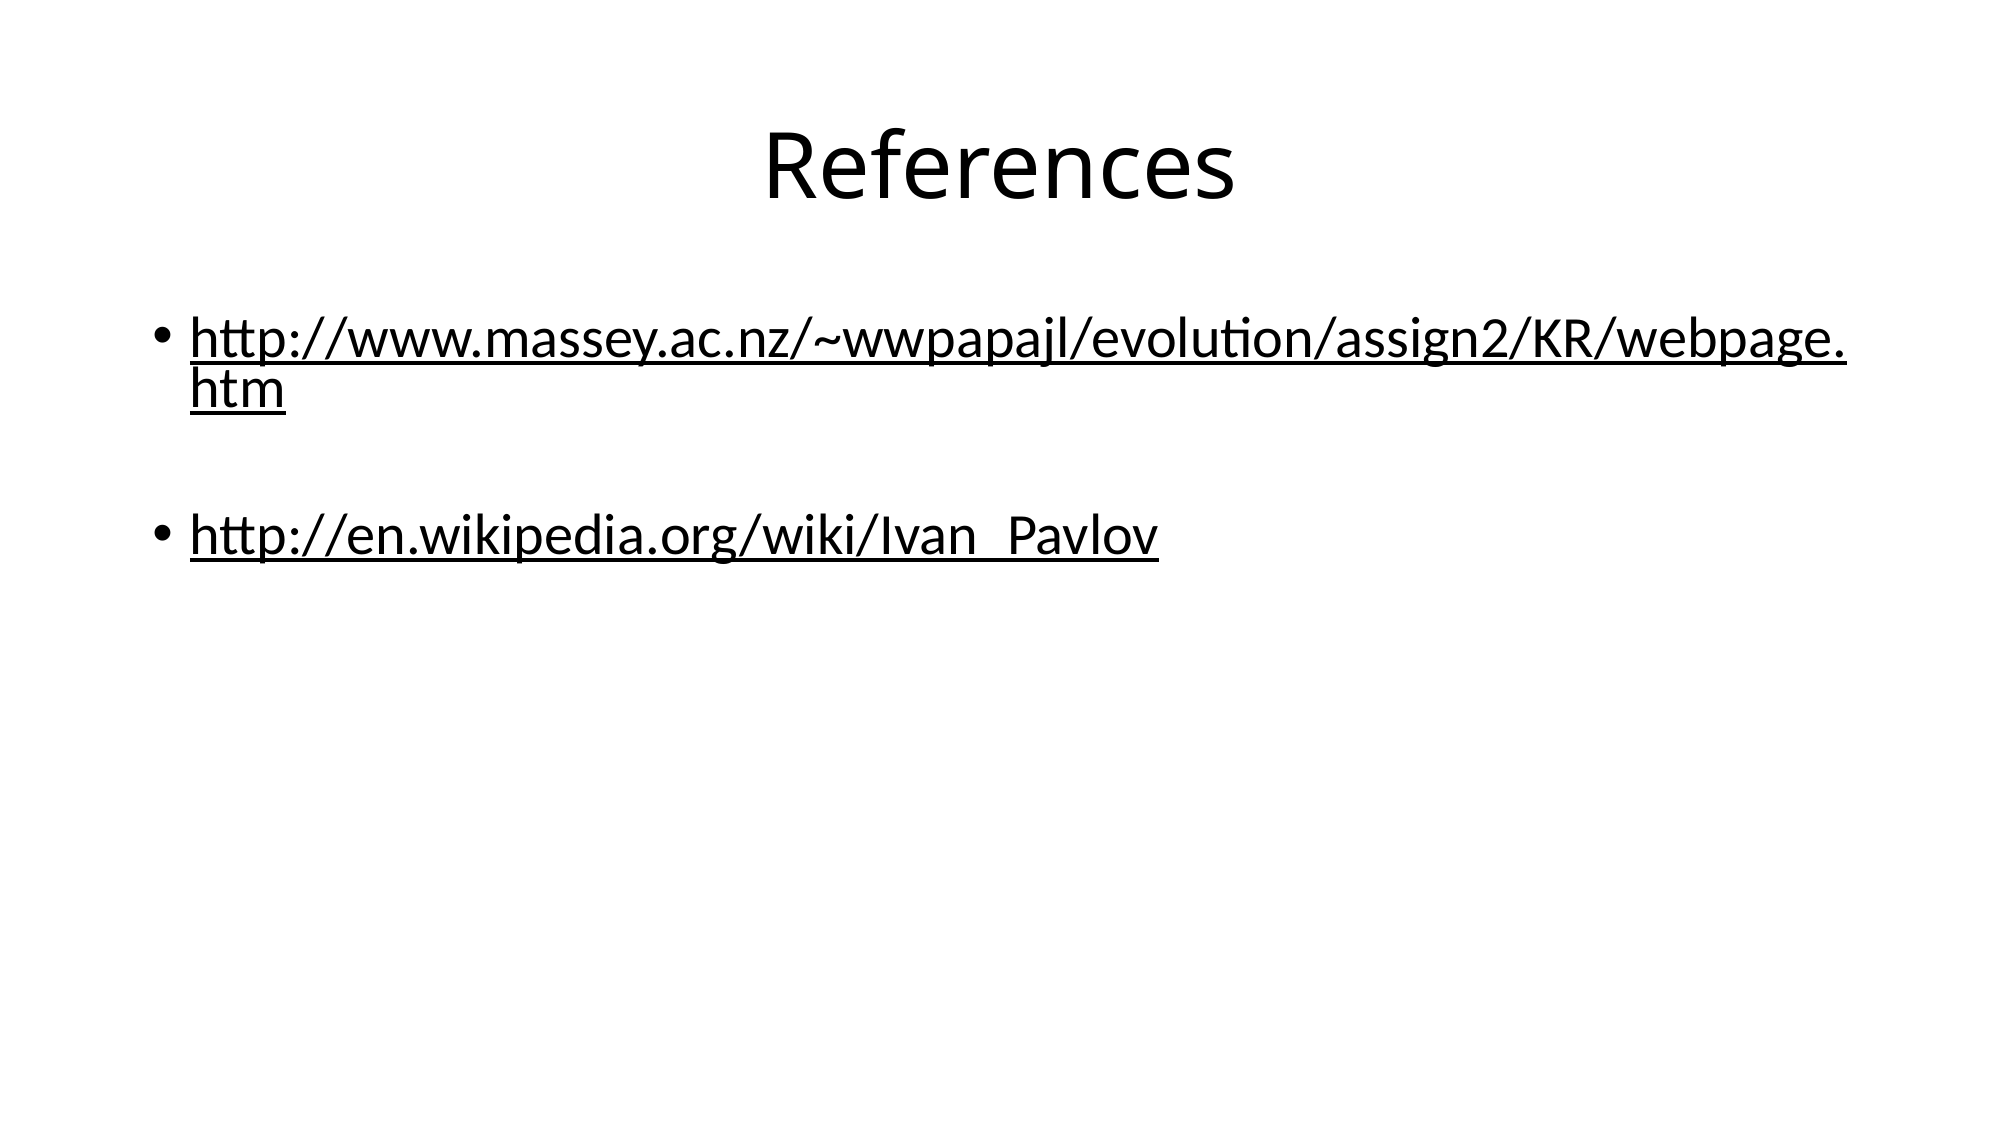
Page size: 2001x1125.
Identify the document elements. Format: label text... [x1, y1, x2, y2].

title References [137, 59, 1863, 278]
list http://www.massey.ac.nz/~wwpapajl/evolution/assign2/KR/webpage.htm http://en.wikipedia.org/wiki/Ivan_Pavlov [137, 299, 1863, 1014]
